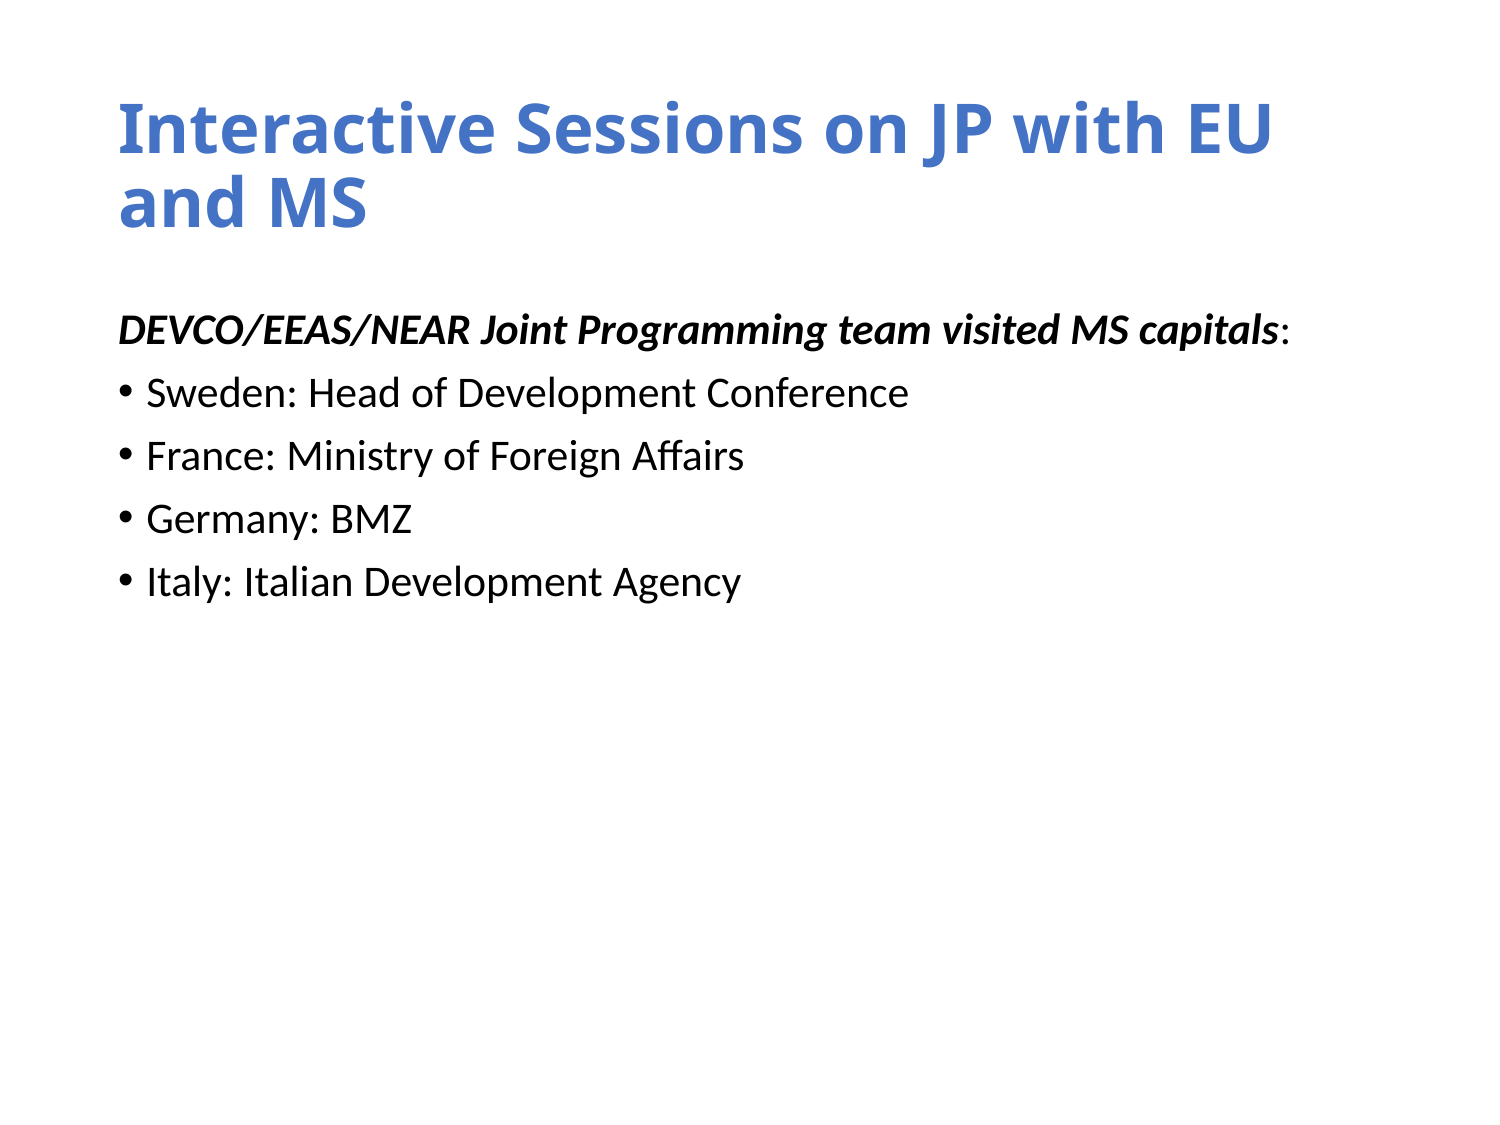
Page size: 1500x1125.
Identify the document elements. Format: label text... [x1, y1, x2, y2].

list DEVCO/EEAS/NEAR Joint Programming team visited MS capitals: Sweden: Head of Development Conference France: Ministry of Foreign Affairs Germany: BMZ Italy: Italian Development Agency [103, 299, 1397, 1014]
title Interactive Sessions on JP with EU and MS [103, 59, 1397, 278]
